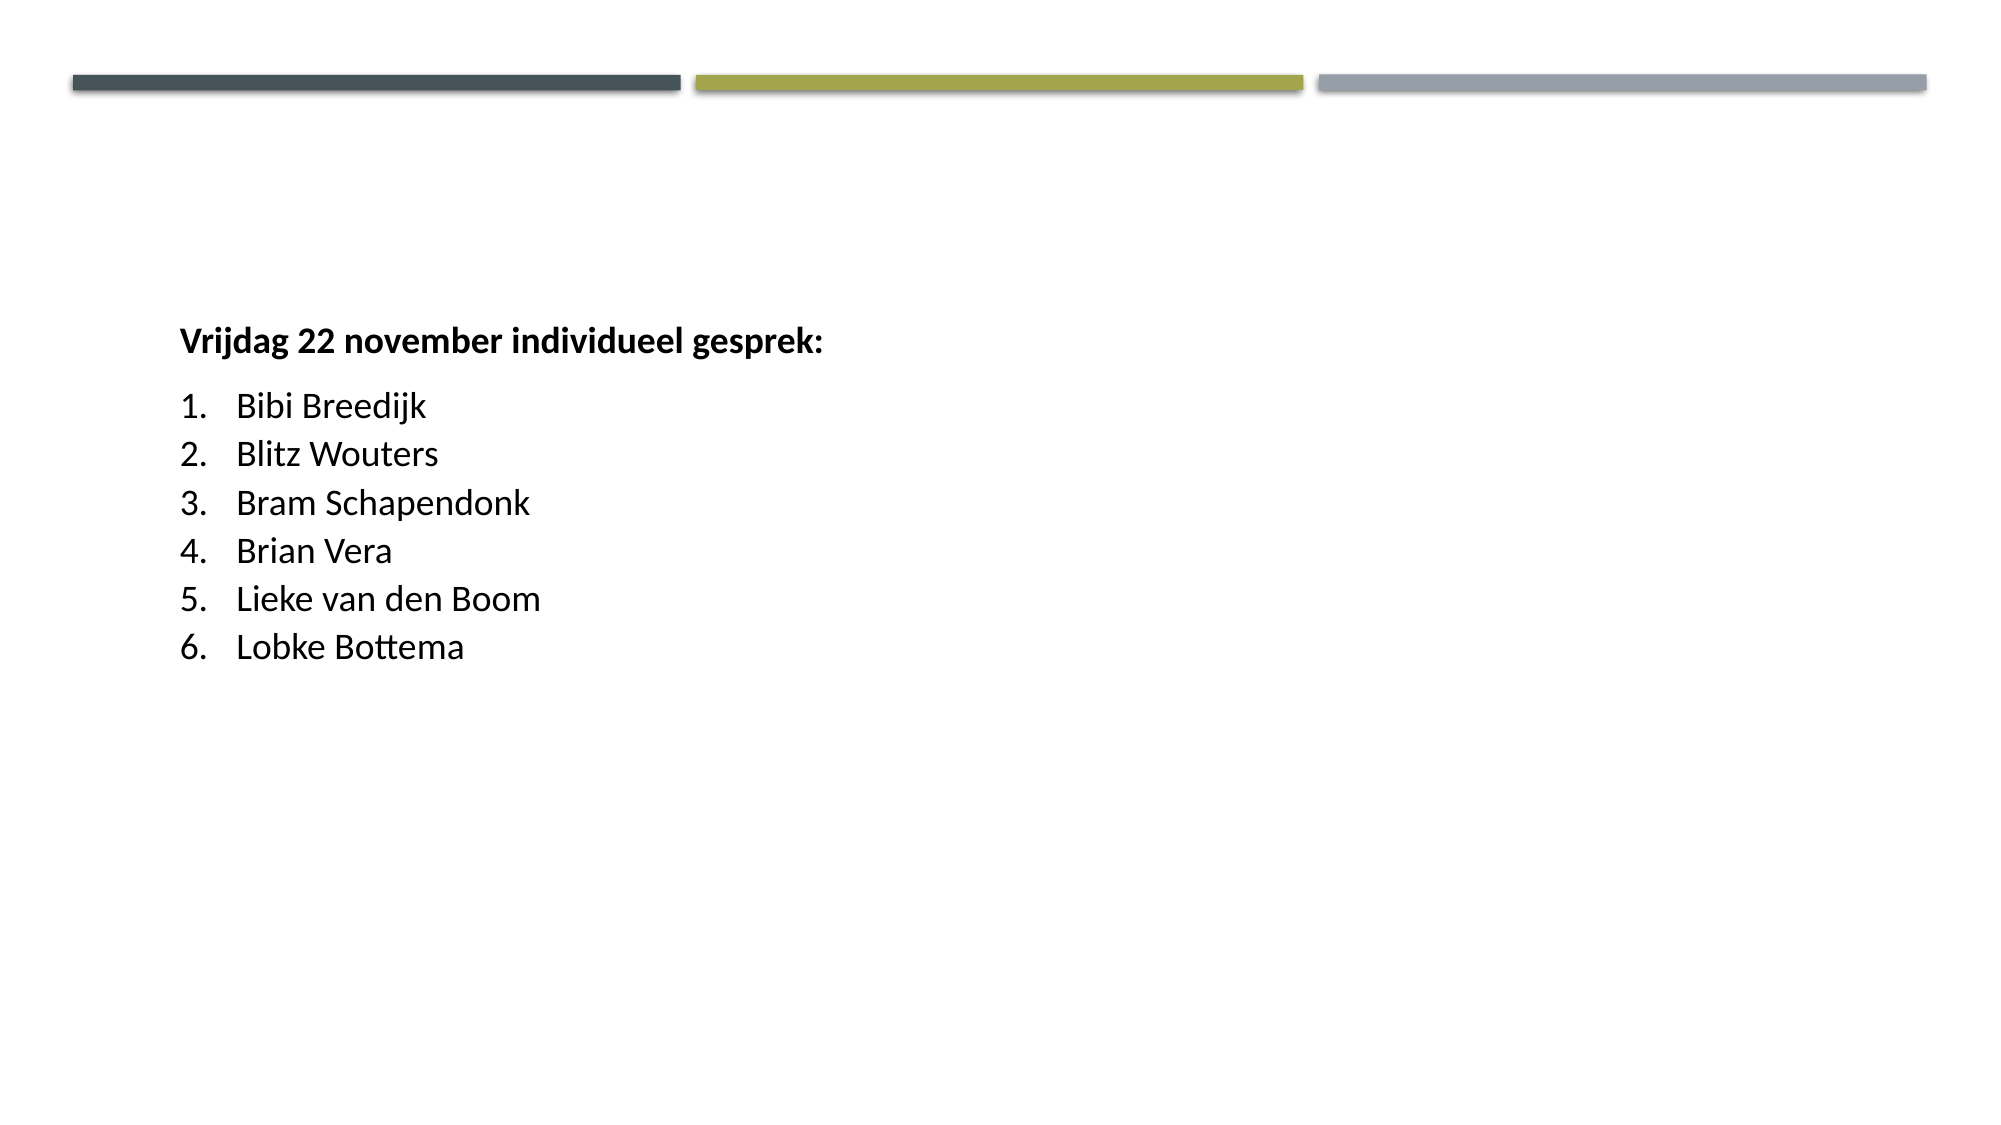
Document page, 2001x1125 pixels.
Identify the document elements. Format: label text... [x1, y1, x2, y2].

text_box Vrijdag 22 november individueel gesprek: Bibi Breedijk Blitz Wouters Bram Schapendonk Brian Vera Lieke van den Boom Lobke Bottema [165, 305, 1166, 675]
